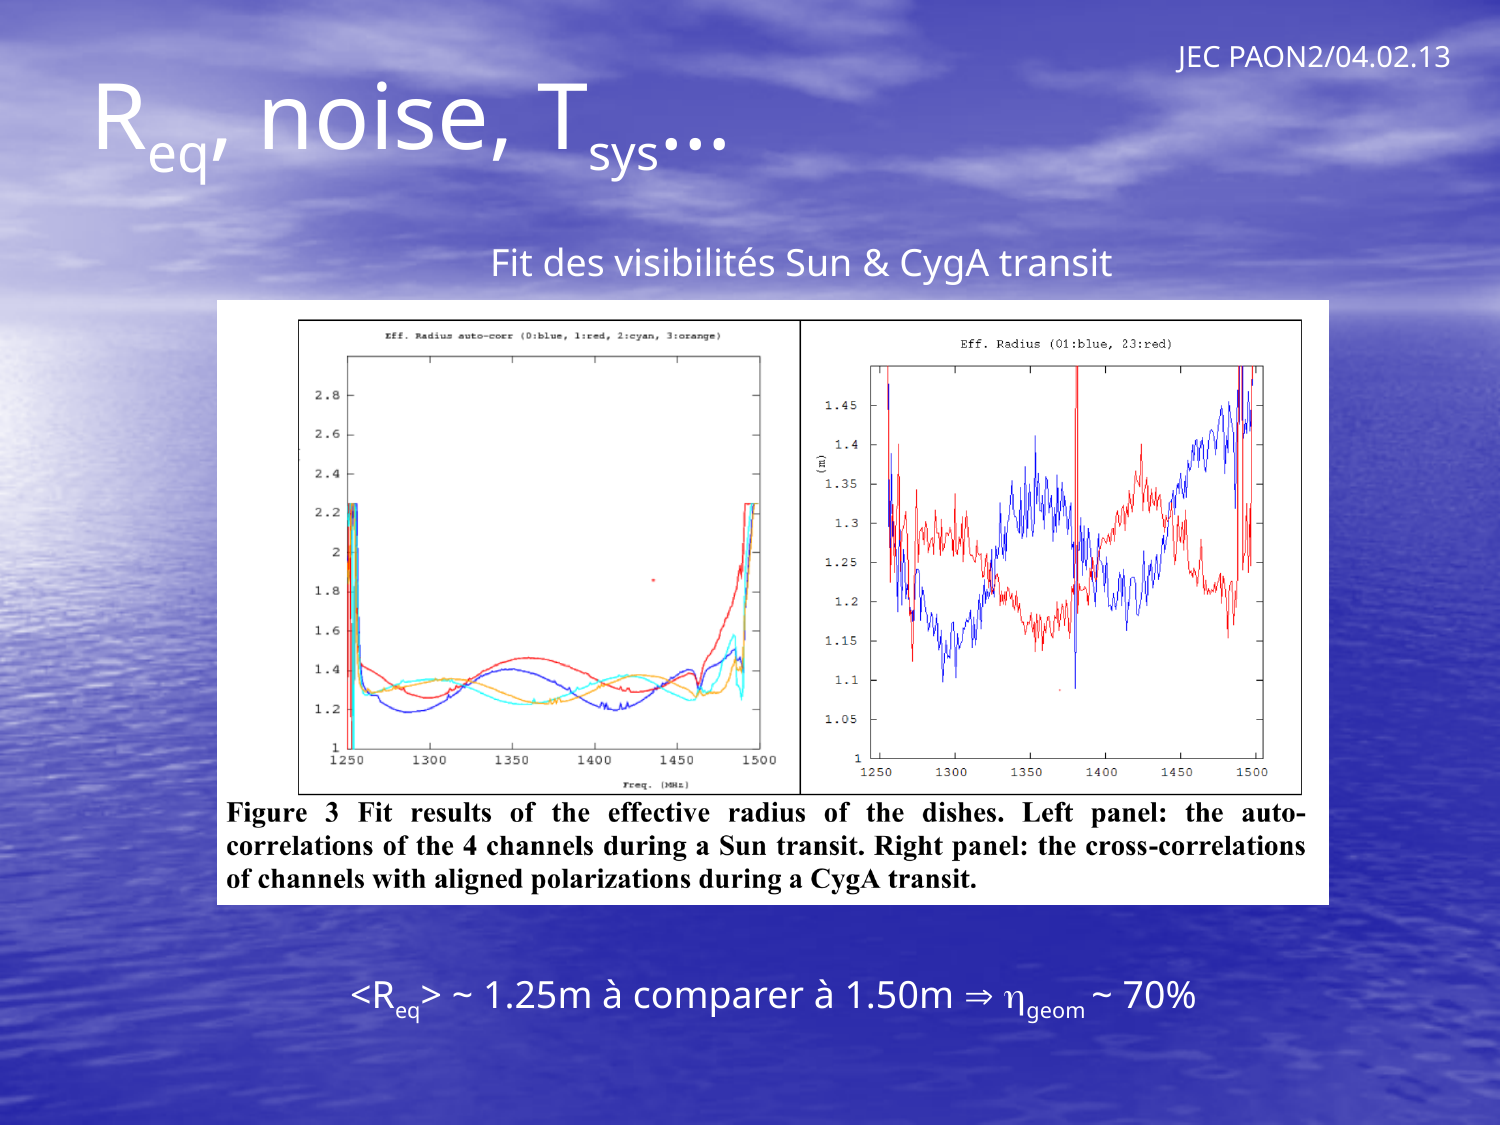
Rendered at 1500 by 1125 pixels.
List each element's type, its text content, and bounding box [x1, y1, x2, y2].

text_box JEC PAON2/04.02.13 [1163, 30, 1474, 81]
title Req, noise, Tsys… [74, 7, 1426, 235]
picture [216, 300, 1329, 906]
text_box Fit des visibilités Sun & CygA transit [475, 231, 1129, 292]
text_box <Req> ~ 1.25m à comparer à 1.50m  hgeom ~ 70% [335, 964, 1212, 1030]
